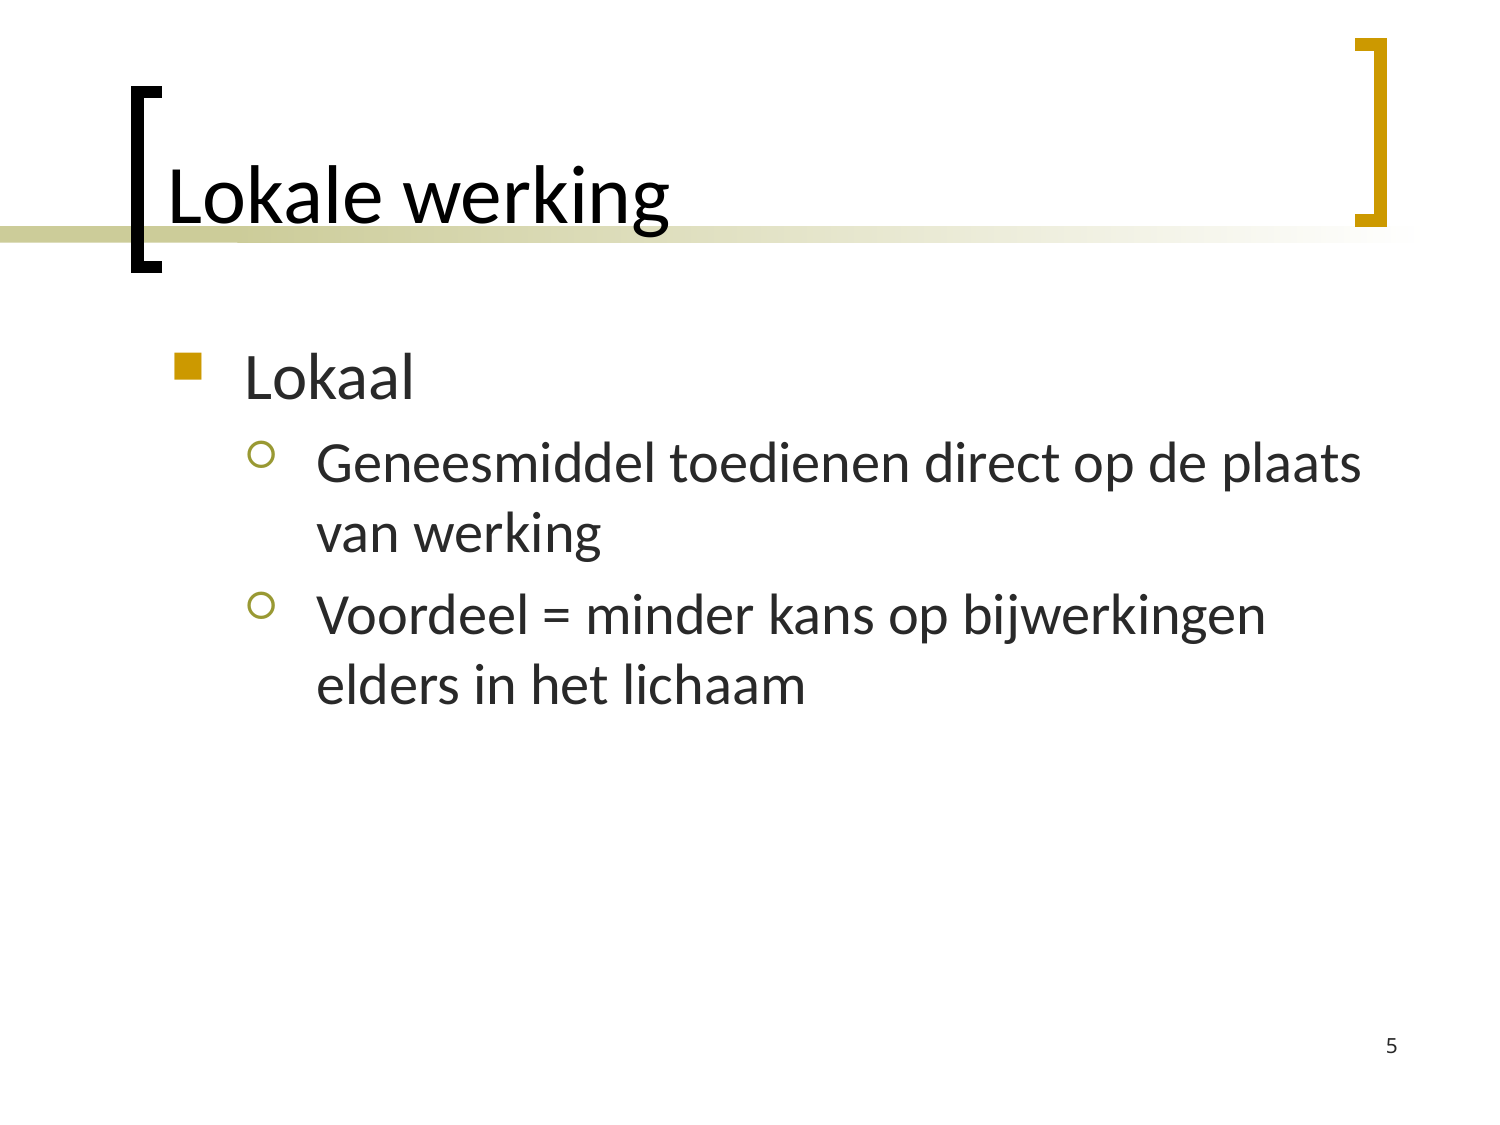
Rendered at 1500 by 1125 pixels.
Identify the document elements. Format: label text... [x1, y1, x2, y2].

slide_number 5 [1099, 1024, 1413, 1101]
list Lokaal Geneesmiddel toedienen direct op de plaats van werking Voordeel = minder kans op bijwerkingen elders in het lichaam [155, 324, 1413, 1000]
title Lokale werking [152, 15, 1328, 248]
